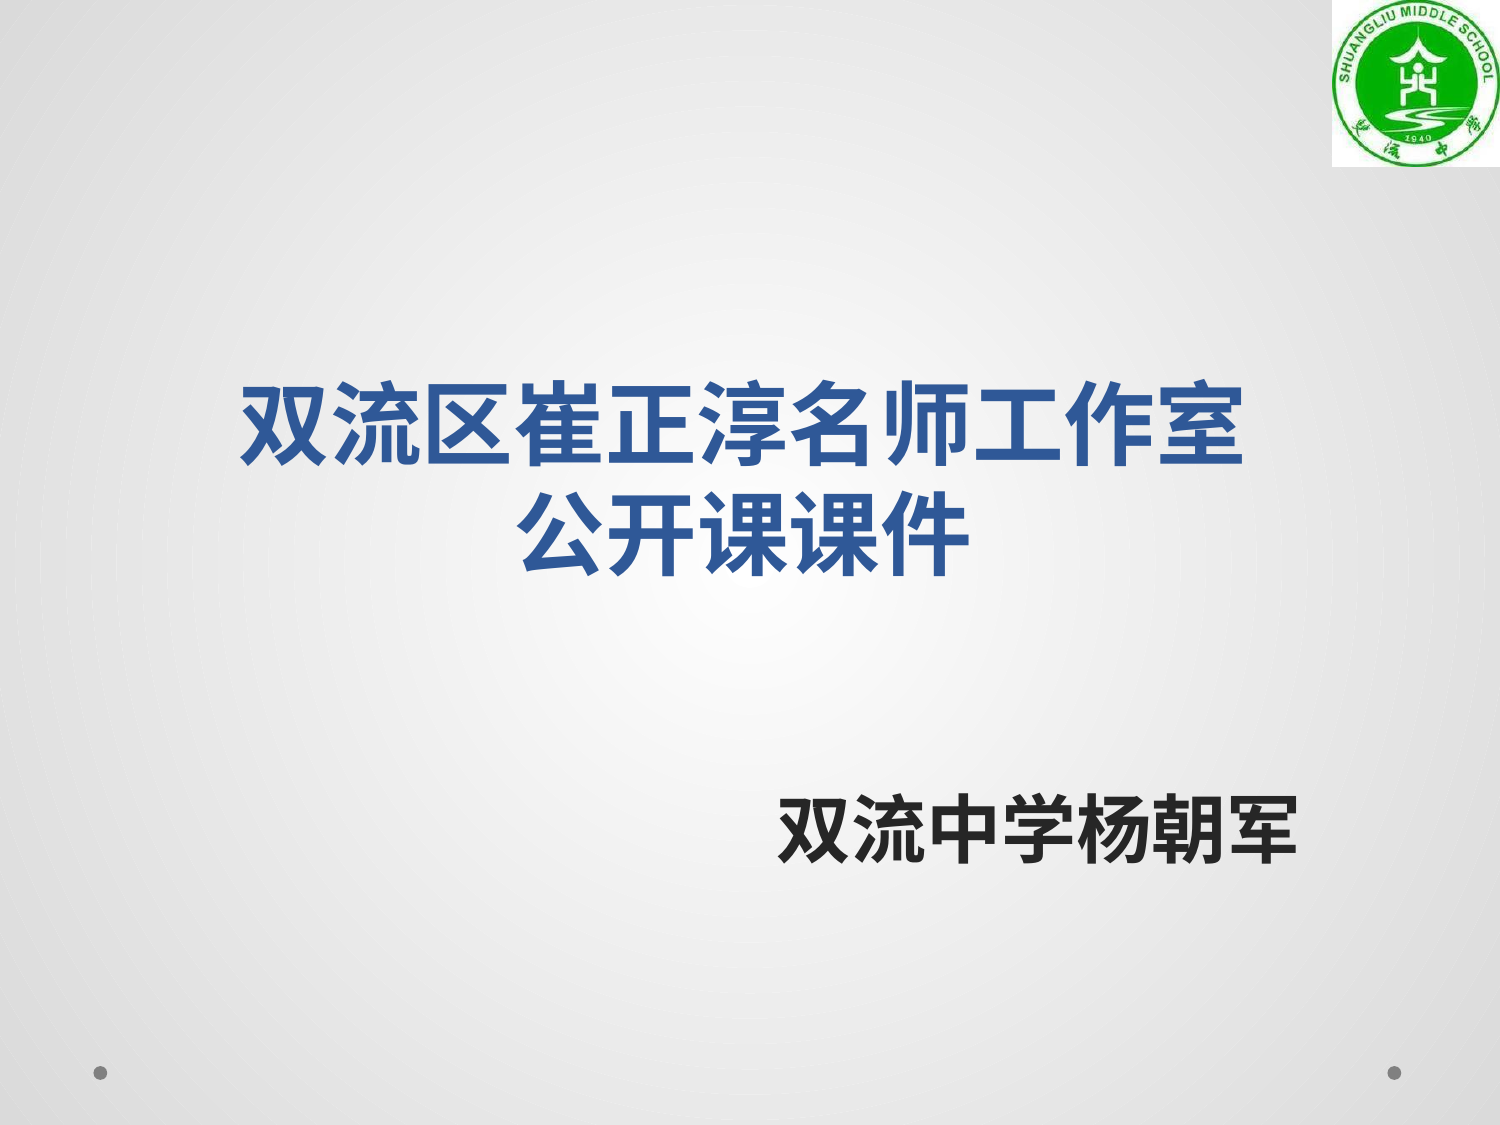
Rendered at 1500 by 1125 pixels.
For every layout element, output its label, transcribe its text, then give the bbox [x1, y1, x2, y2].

title 双流区崔正淳名师工作室 公开课课件 [69, 361, 1417, 705]
picture [1332, 0, 1500, 168]
subtitle 双流中学杨朝军 [478, 774, 1500, 921]
